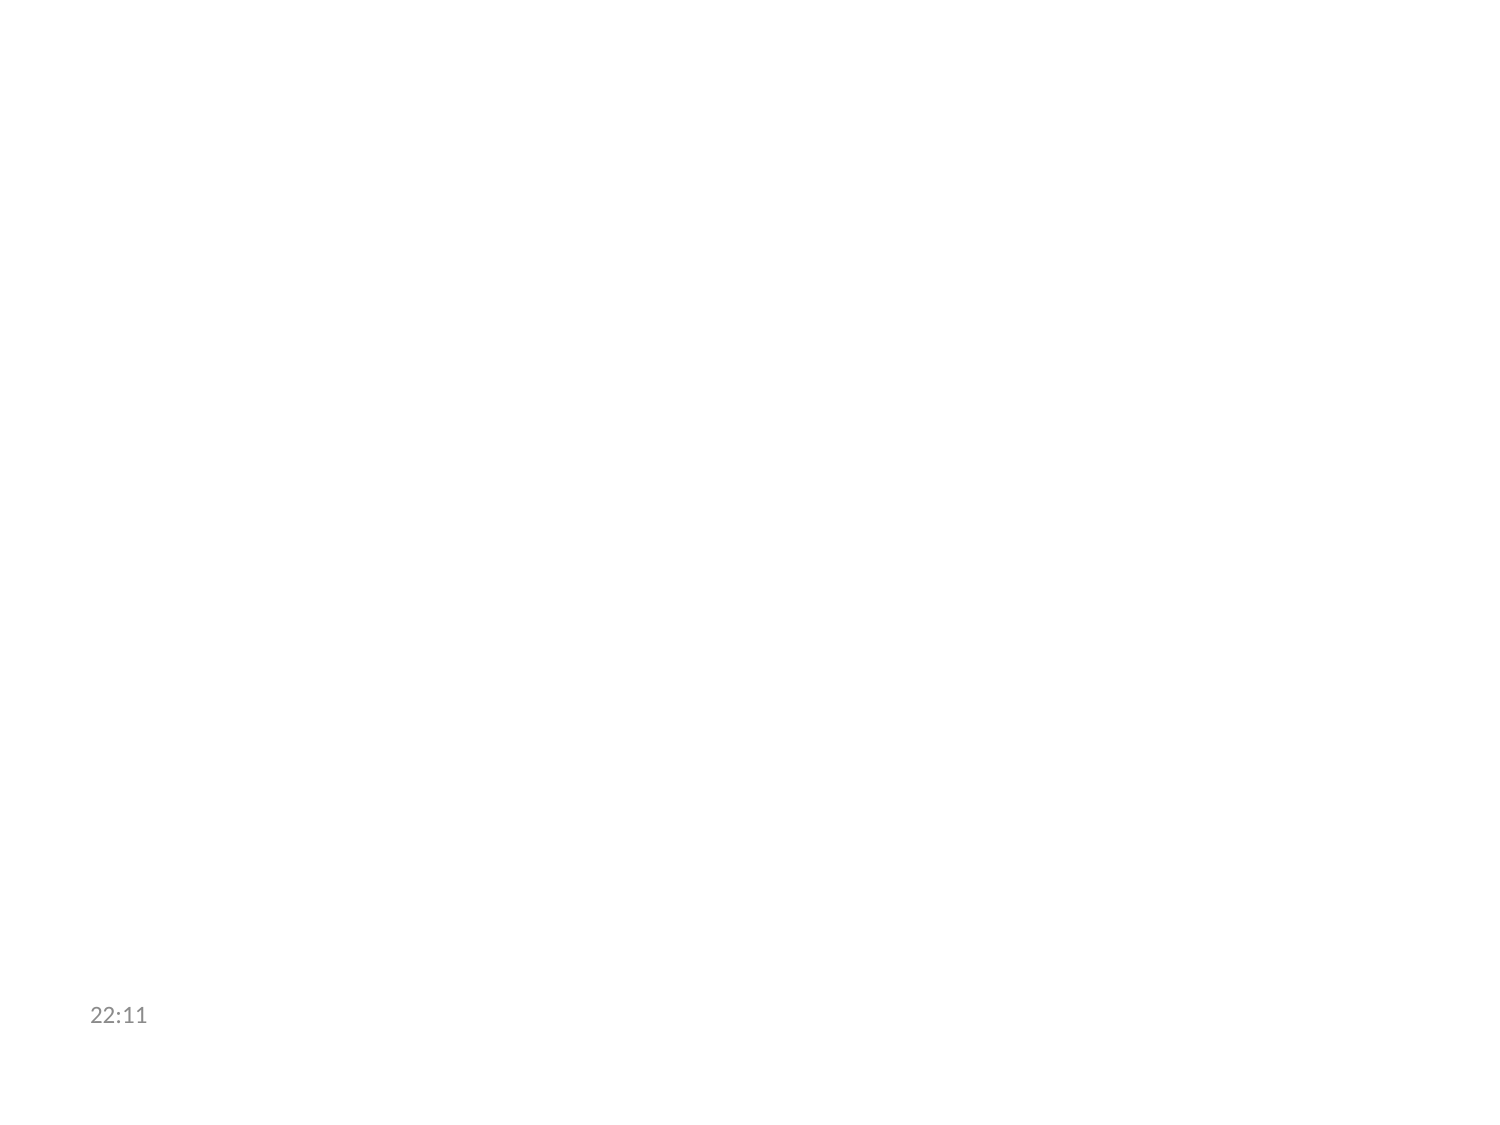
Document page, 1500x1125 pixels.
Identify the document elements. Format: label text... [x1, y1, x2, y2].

text_box 15:35 [75, 983, 425, 1044]
